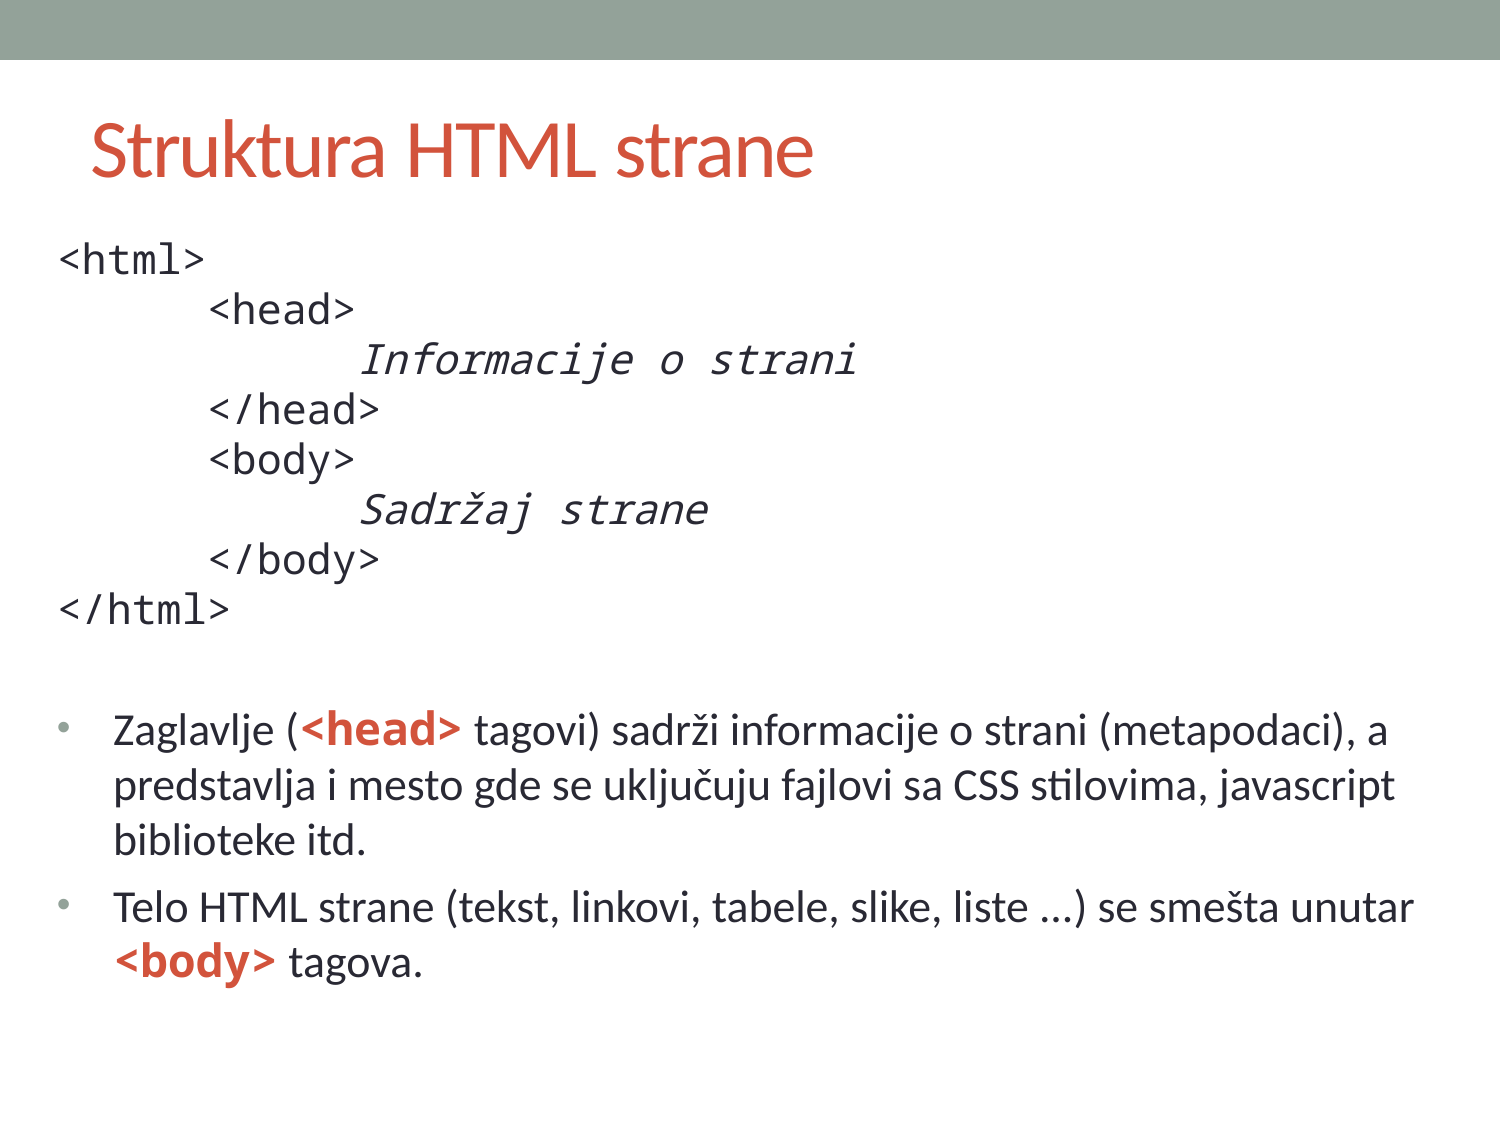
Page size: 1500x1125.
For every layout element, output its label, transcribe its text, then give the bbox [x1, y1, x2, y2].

list <html> <head> Informacije o strani </head> <body> Sadržaj strane </body> </html> Zaglavlje (<head> tagovi) sadrži informacije o strani (metapodaci), a predstavlja i mesto gde se uključuju fajlovi sa CSS stilovima, javascript biblioteke itd. Telo HTML strane (tekst, linkovi, tabele, slike, liste ...) se smešta unutar <body> tagova. [12, 224, 1475, 1075]
title Struktura HTML strane [75, 62, 1425, 224]
